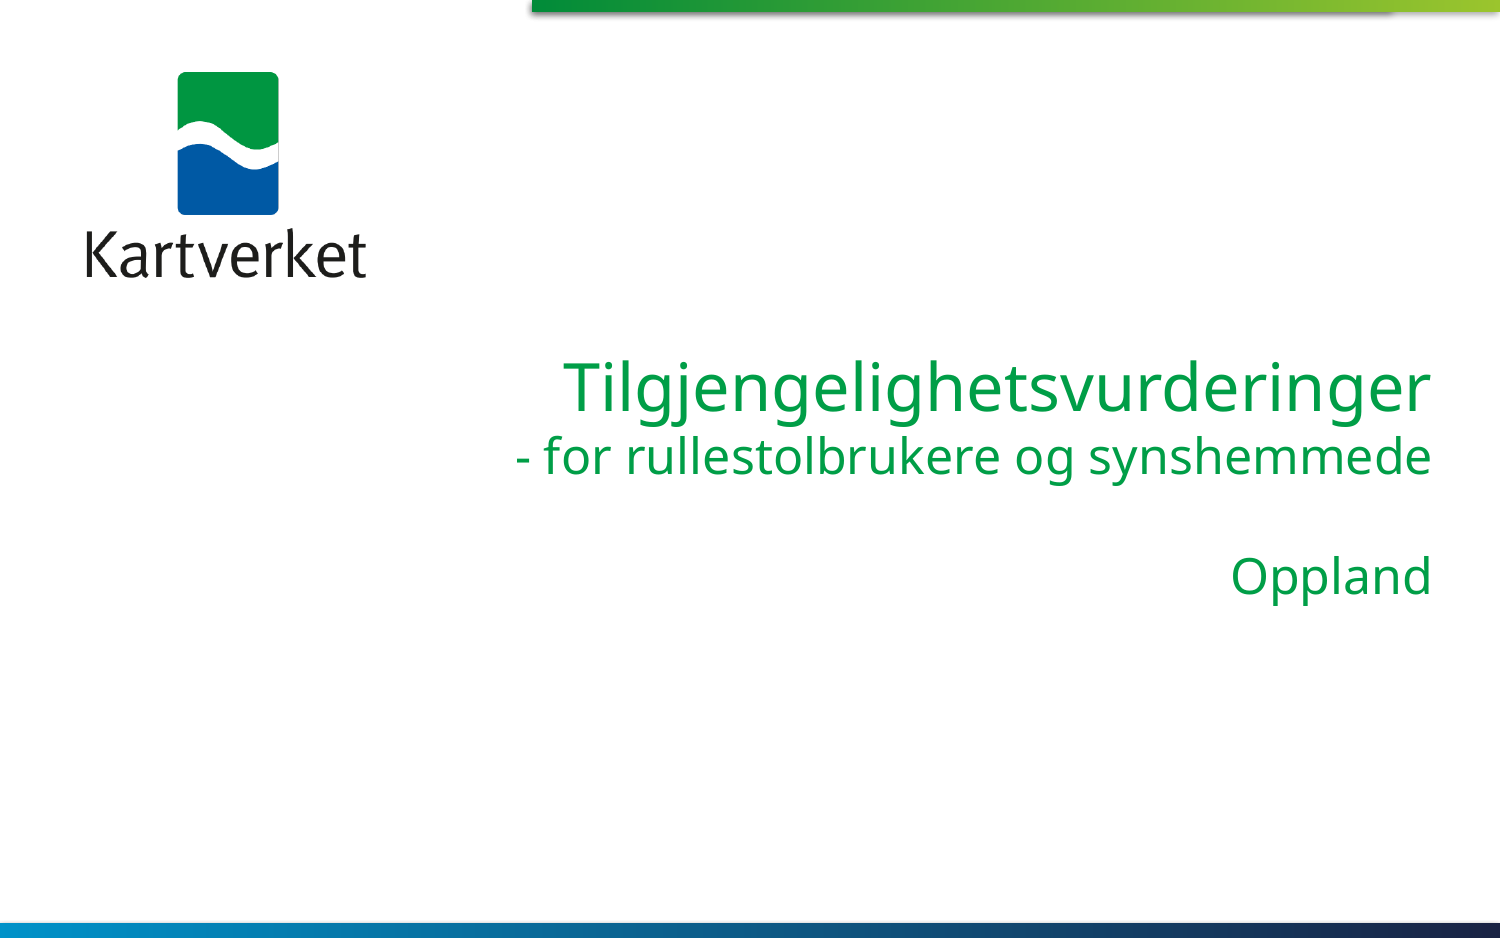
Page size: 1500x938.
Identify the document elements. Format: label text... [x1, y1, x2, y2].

text_box Tilgjengelighetsvurderinger - for rullestolbrukere og synshemmede Oppland [66, 337, 1449, 613]
